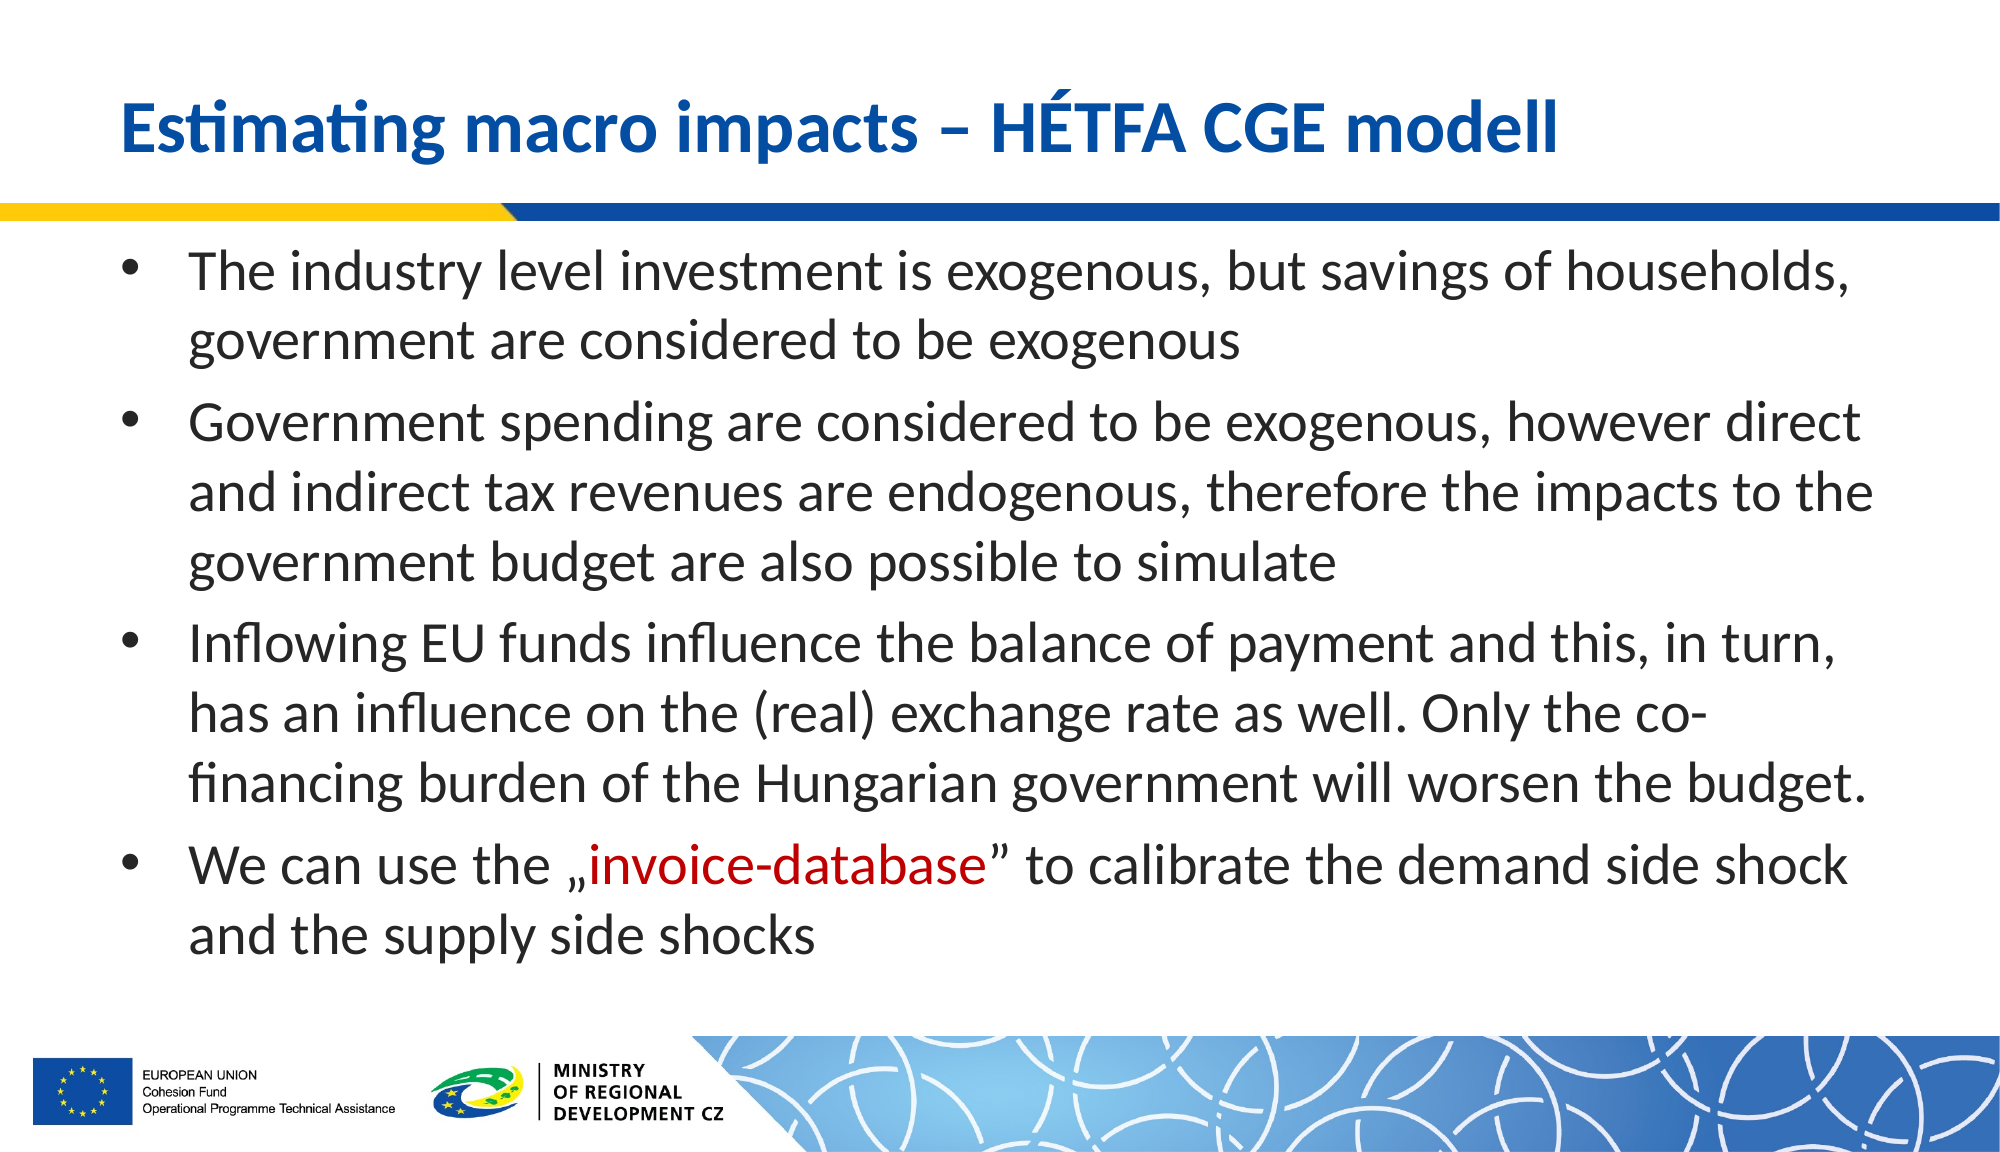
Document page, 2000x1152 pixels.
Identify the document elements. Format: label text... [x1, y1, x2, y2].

list The industry level investment is exogenous, but savings of households, government are considered to be exogenous Government spending are considered to be exogenous, however direct and indirect tax revenues are endogenous, therefore the impacts to the government budget are also possible to simulate Inflowing EU funds influence the balance of payment and this, in turn, has an influence on the (real) exchange rate as well. Only the co-financing burden of the Hungarian government will worsen the budget. We can use the „invoice-database” to calibrate the demand side shock and the supply side shocks [99, 221, 1900, 1037]
picture [0, 203, 2000, 221]
picture [0, 1036, 2000, 1152]
title Estimating macro impacts – HÉTFA CGE modell [99, 46, 1900, 198]
